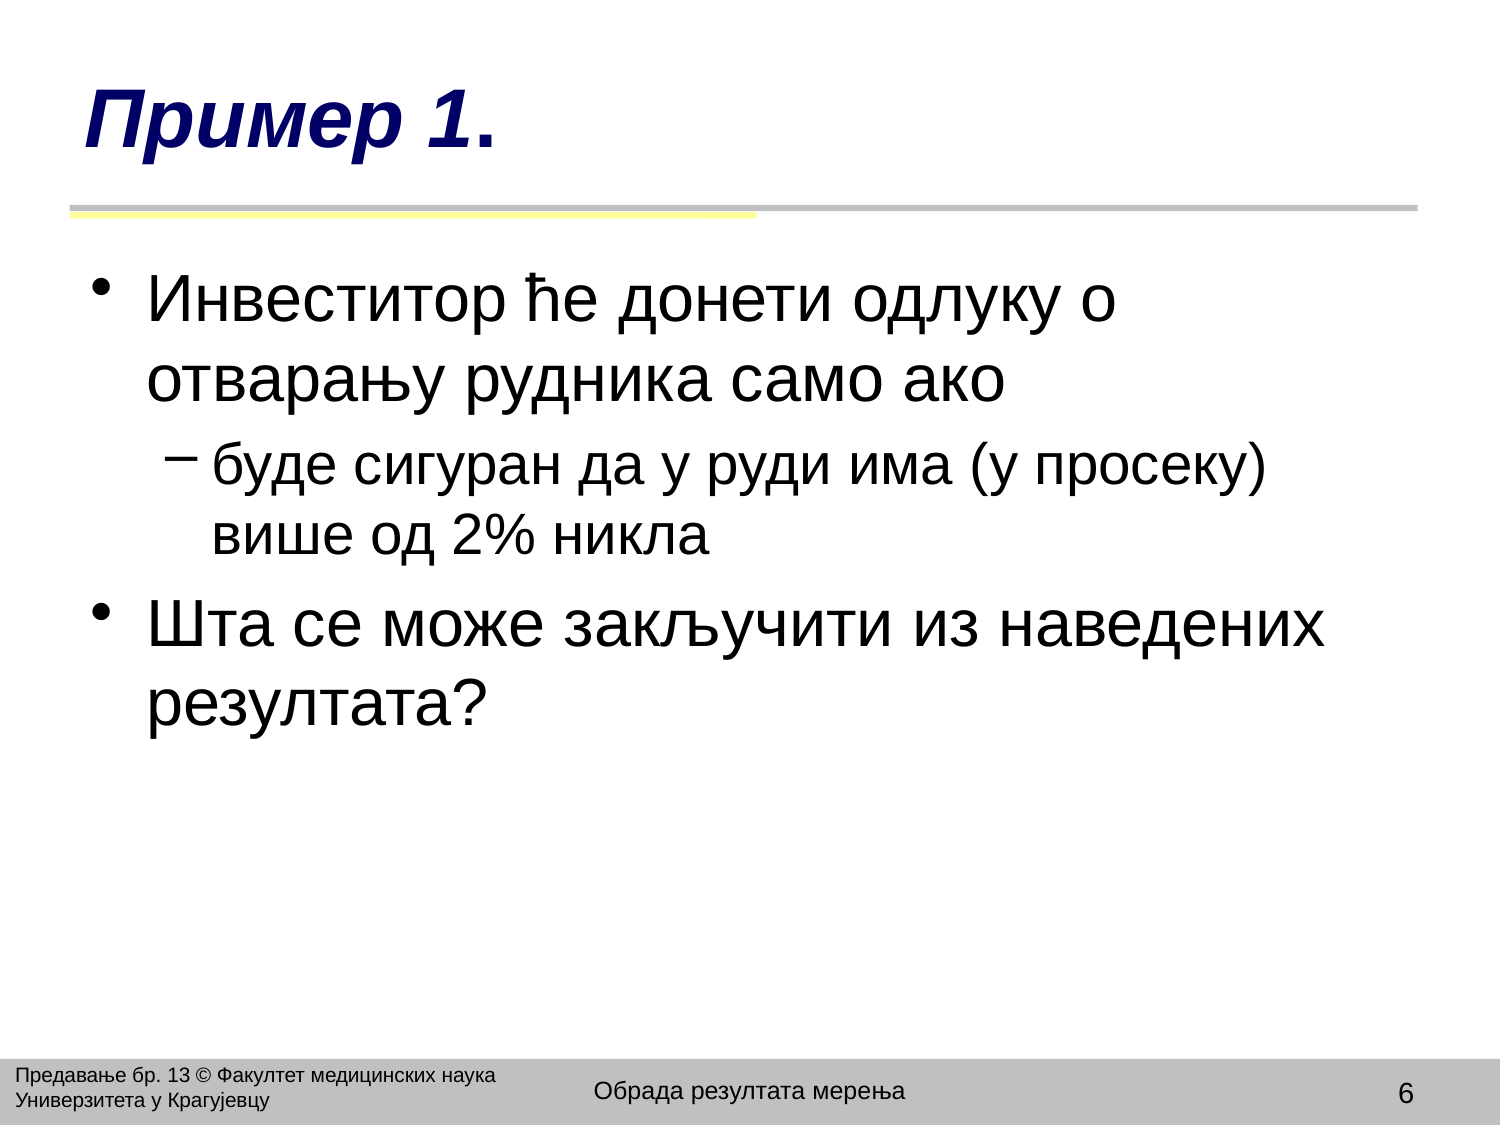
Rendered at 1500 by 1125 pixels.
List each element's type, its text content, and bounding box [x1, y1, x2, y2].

title Пример 1. [69, 19, 1426, 208]
slide_number Предавање бр. 13 © Факултет медицинских наука Универзитета у Крагујевцу [0, 1053, 631, 1108]
list Инвеститор ће донети одлуку о отварању рудника само ако буде сигуран да у руди има (у просеку) више од 2% никла Шта се може закључити из наведених резултата? [74, 246, 1426, 1023]
slide_number 6 [1079, 1066, 1430, 1125]
footer Обрада резултата мерења [512, 1066, 988, 1125]
